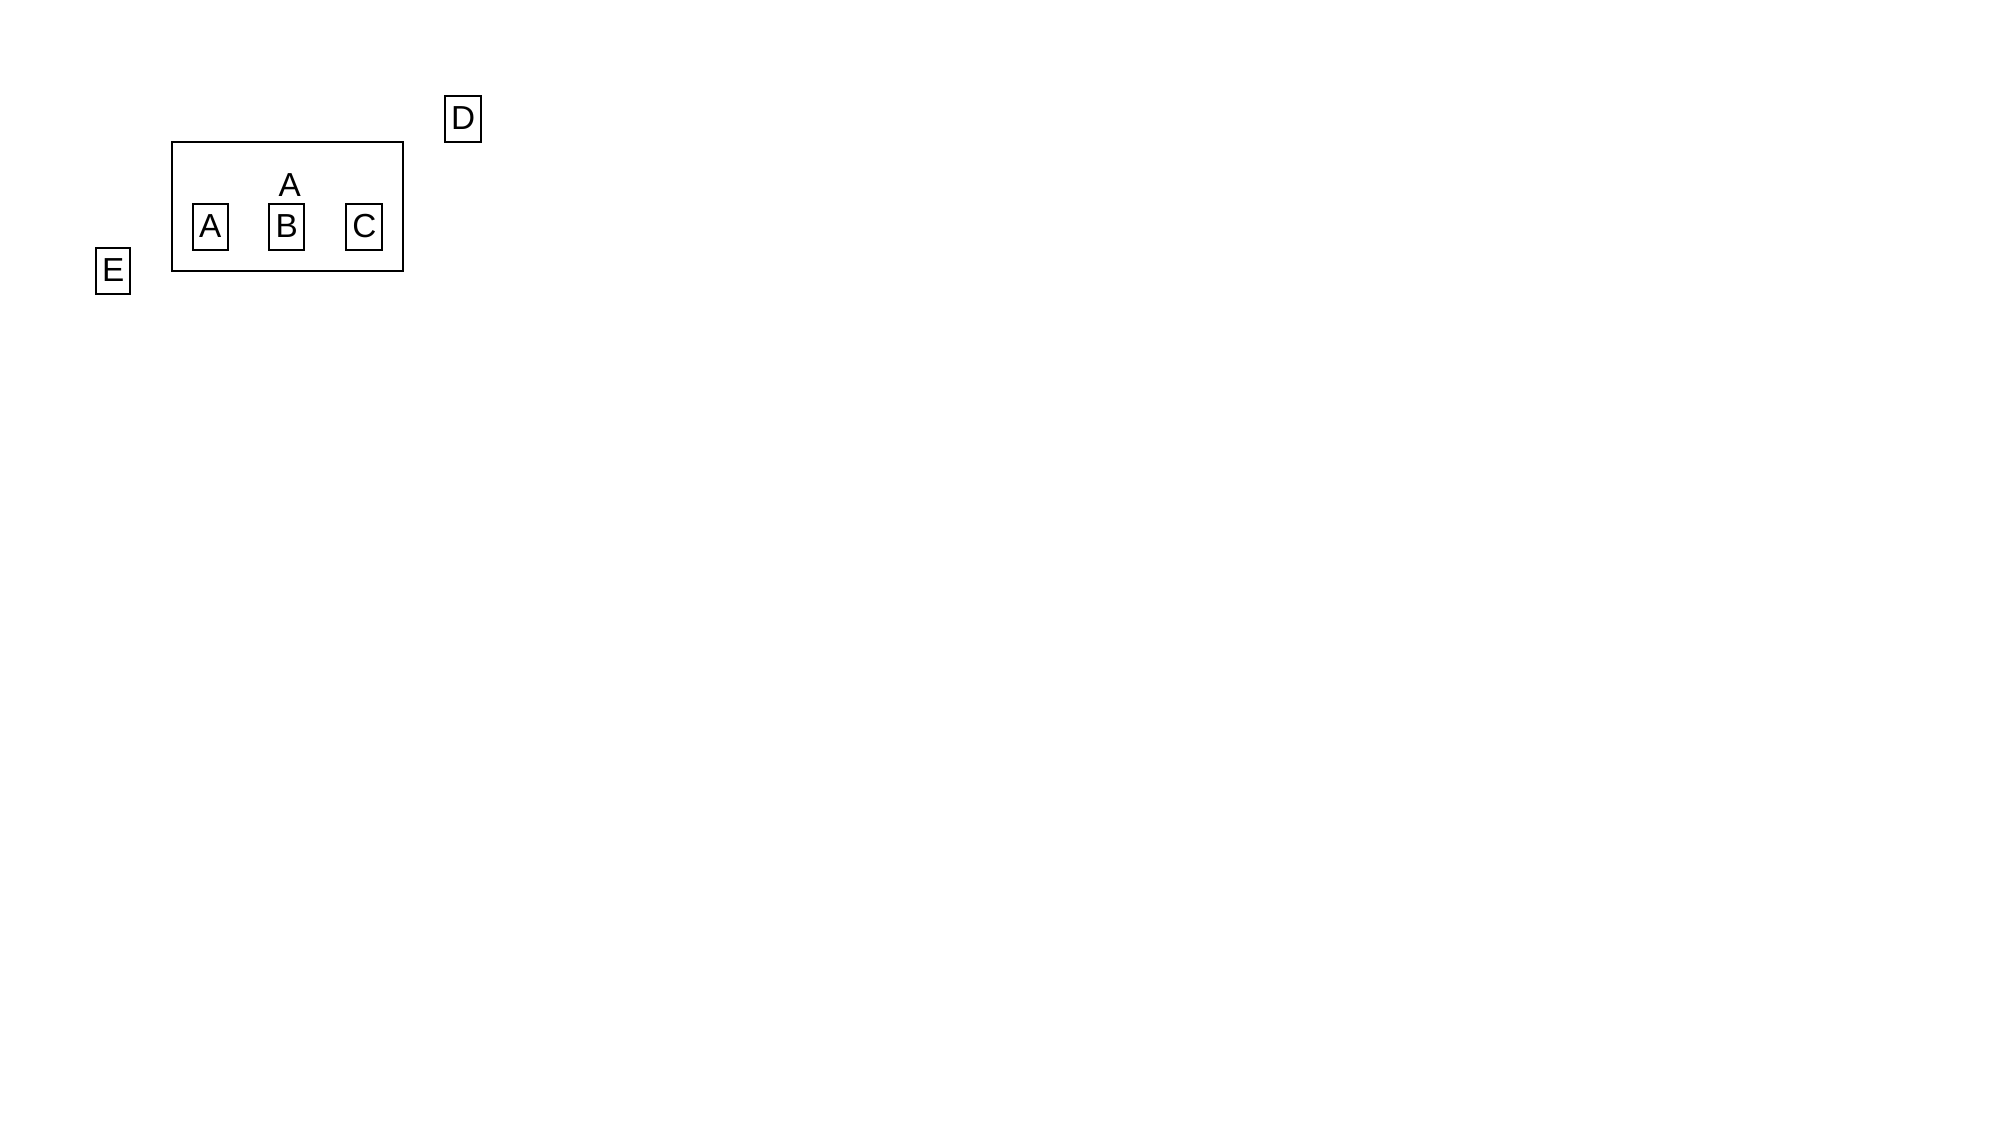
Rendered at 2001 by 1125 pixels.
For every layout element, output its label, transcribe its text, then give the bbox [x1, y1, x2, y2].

text_box [172, 141, 404, 271]
text_box A [276, 164, 303, 203]
text_box [74, 74, 505, 315]
text_box A [192, 204, 228, 250]
text_box D [444, 95, 482, 142]
text_box C [345, 204, 383, 250]
text_box B [269, 204, 305, 250]
text_box E [95, 247, 131, 294]
